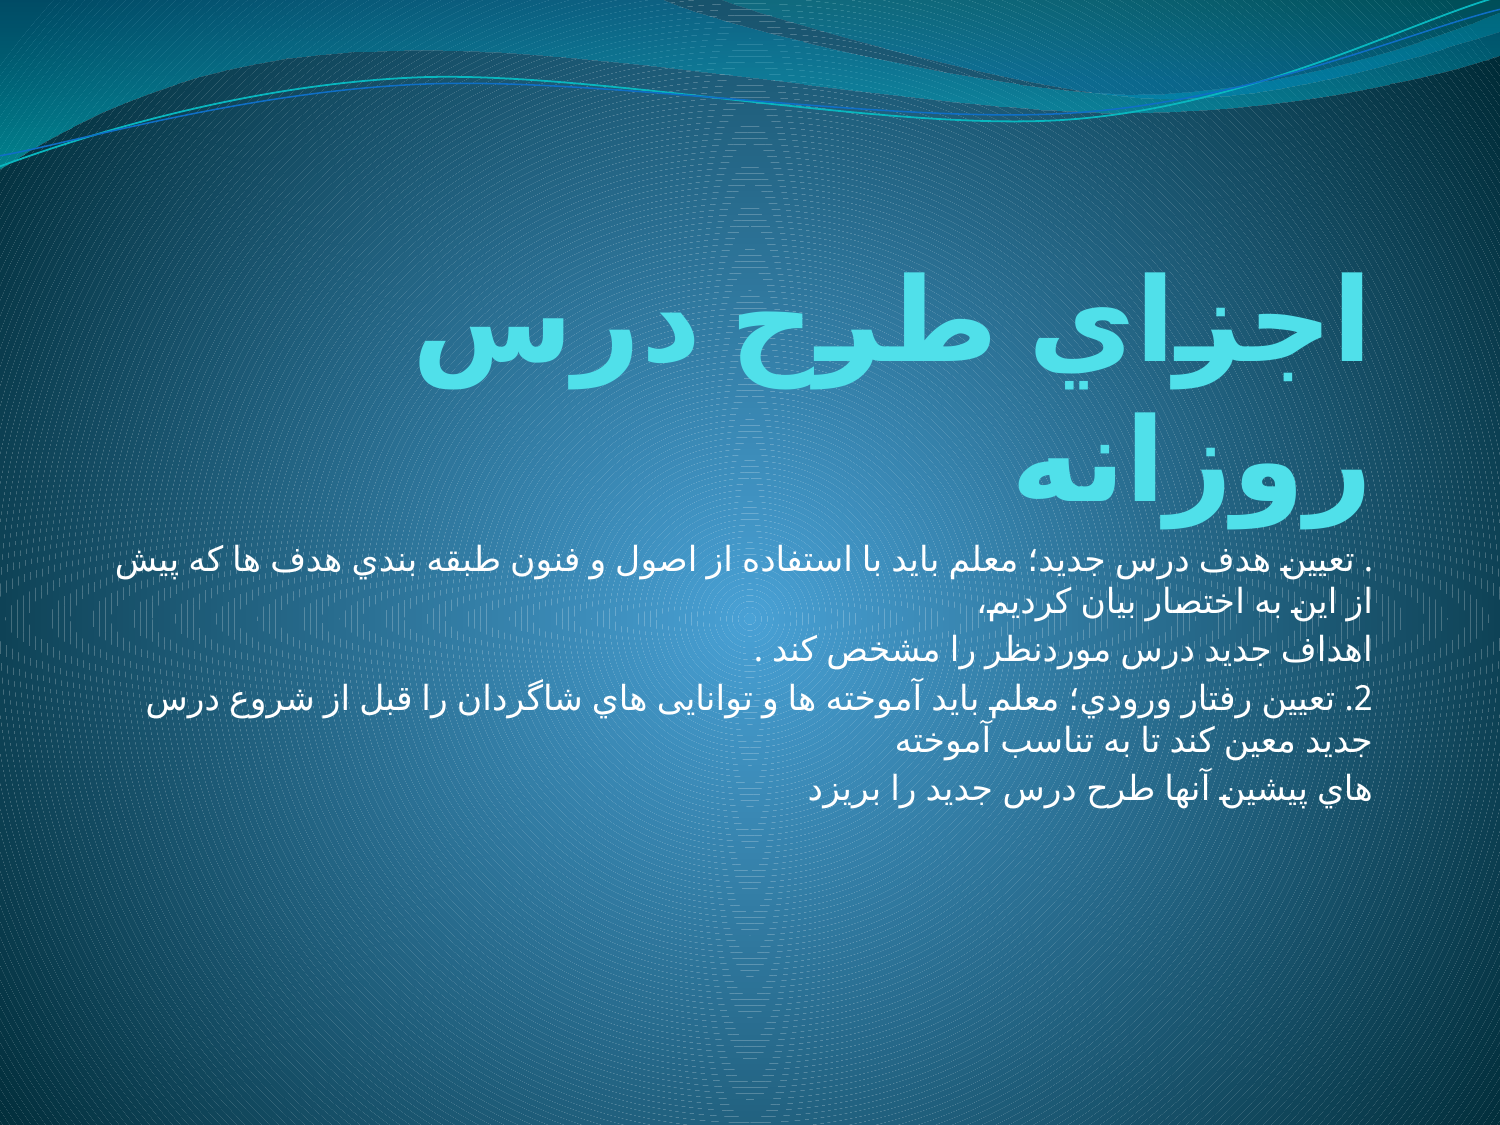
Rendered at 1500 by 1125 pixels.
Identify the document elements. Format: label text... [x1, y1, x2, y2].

title اجزاي طرح درس روزانه [87, 224, 1376, 525]
subtitle . تعیین هدف درس جدید؛ معلم باید با استفاده از اصول و فنون طبقه بندي هدف ها که پیش از این به اختصار بیان کردیم، اهداف جدید درس موردنظر را مشخص کند . 2. تعیین رفتار ورودي؛ معلم باید آموخته ها و توانایی هاي شاگردان را قبل از شروع درس جدید معین کند تا به تناسب آموخته هاي پیشین آنها طرح درس جدید را بریزد [87, 529, 1376, 818]
